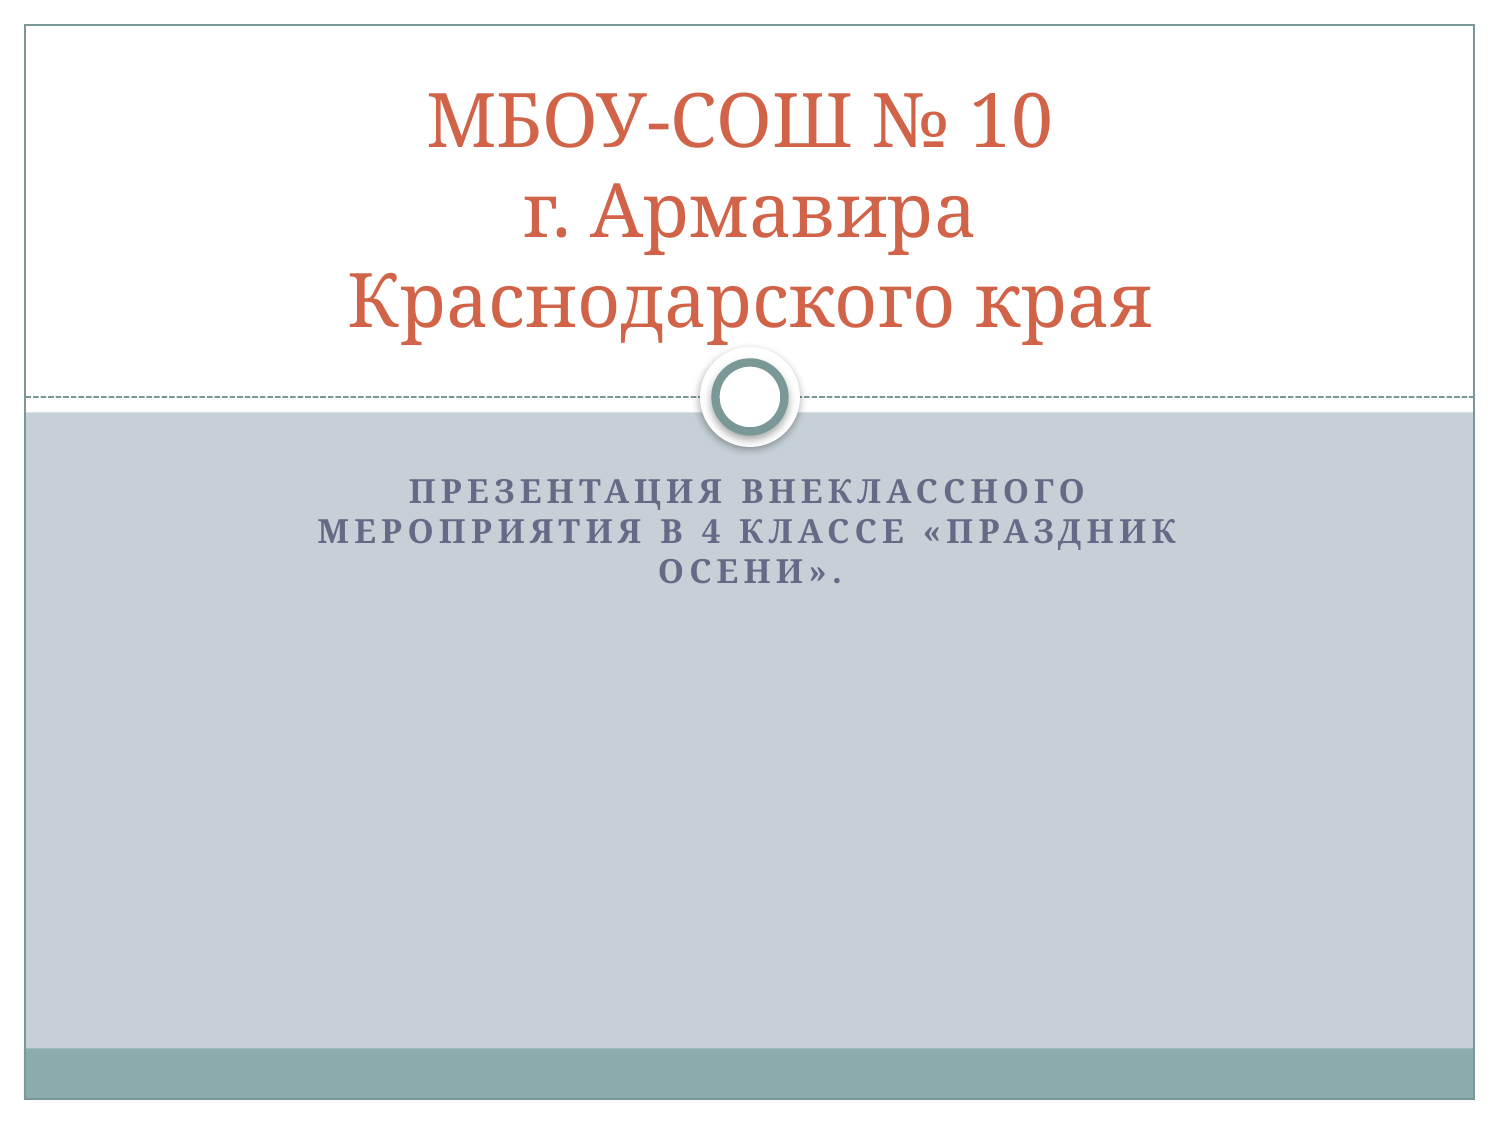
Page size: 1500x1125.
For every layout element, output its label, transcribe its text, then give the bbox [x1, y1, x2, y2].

subtitle Презентация внеклассного мероприятия в 4 классе «Праздник осени». [225, 462, 1275, 750]
title МБОУ-СОШ № 10 г. Армавира Краснодарского края [112, 62, 1388, 350]
